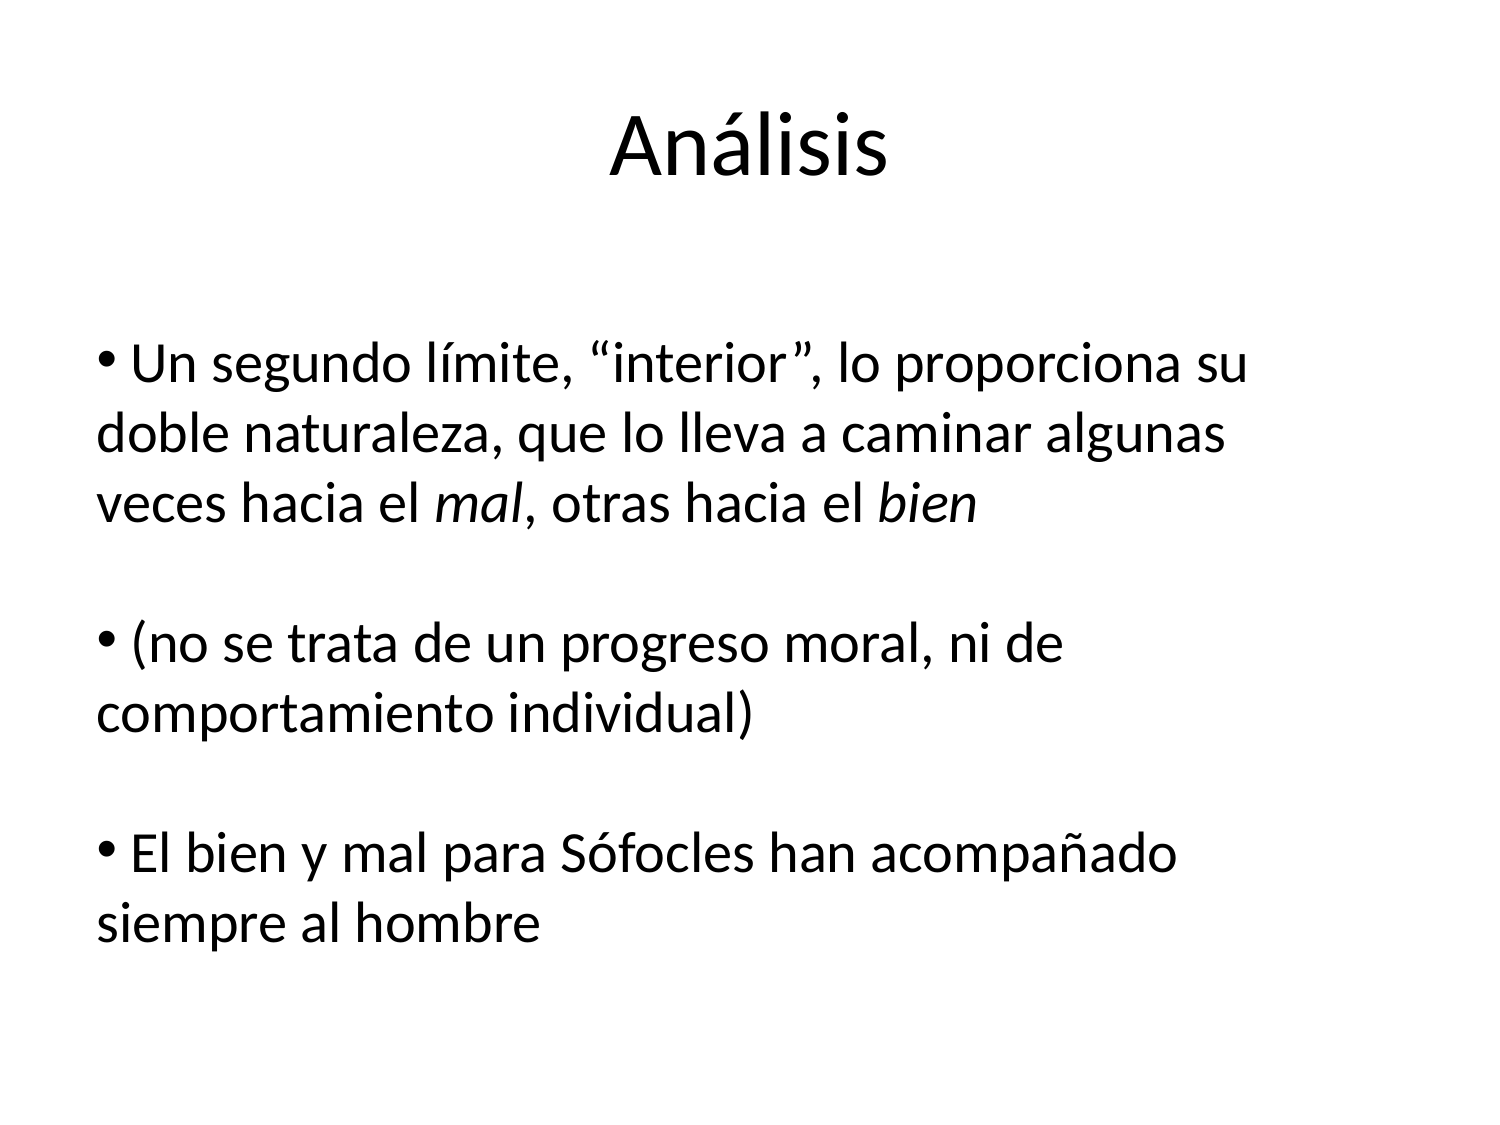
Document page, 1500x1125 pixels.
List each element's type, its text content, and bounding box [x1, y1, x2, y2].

text_box Un segundo límite, “interior”, lo proporciona su doble naturaleza, que lo lleva a caminar algunas veces hacia el mal, otras hacia el bien (no se trata de un progreso moral, ni de comportamiento individual) El bien y mal para Sófocles han acompañado siempre al hombre [81, 316, 1360, 961]
title Análisis [75, 45, 1425, 233]
